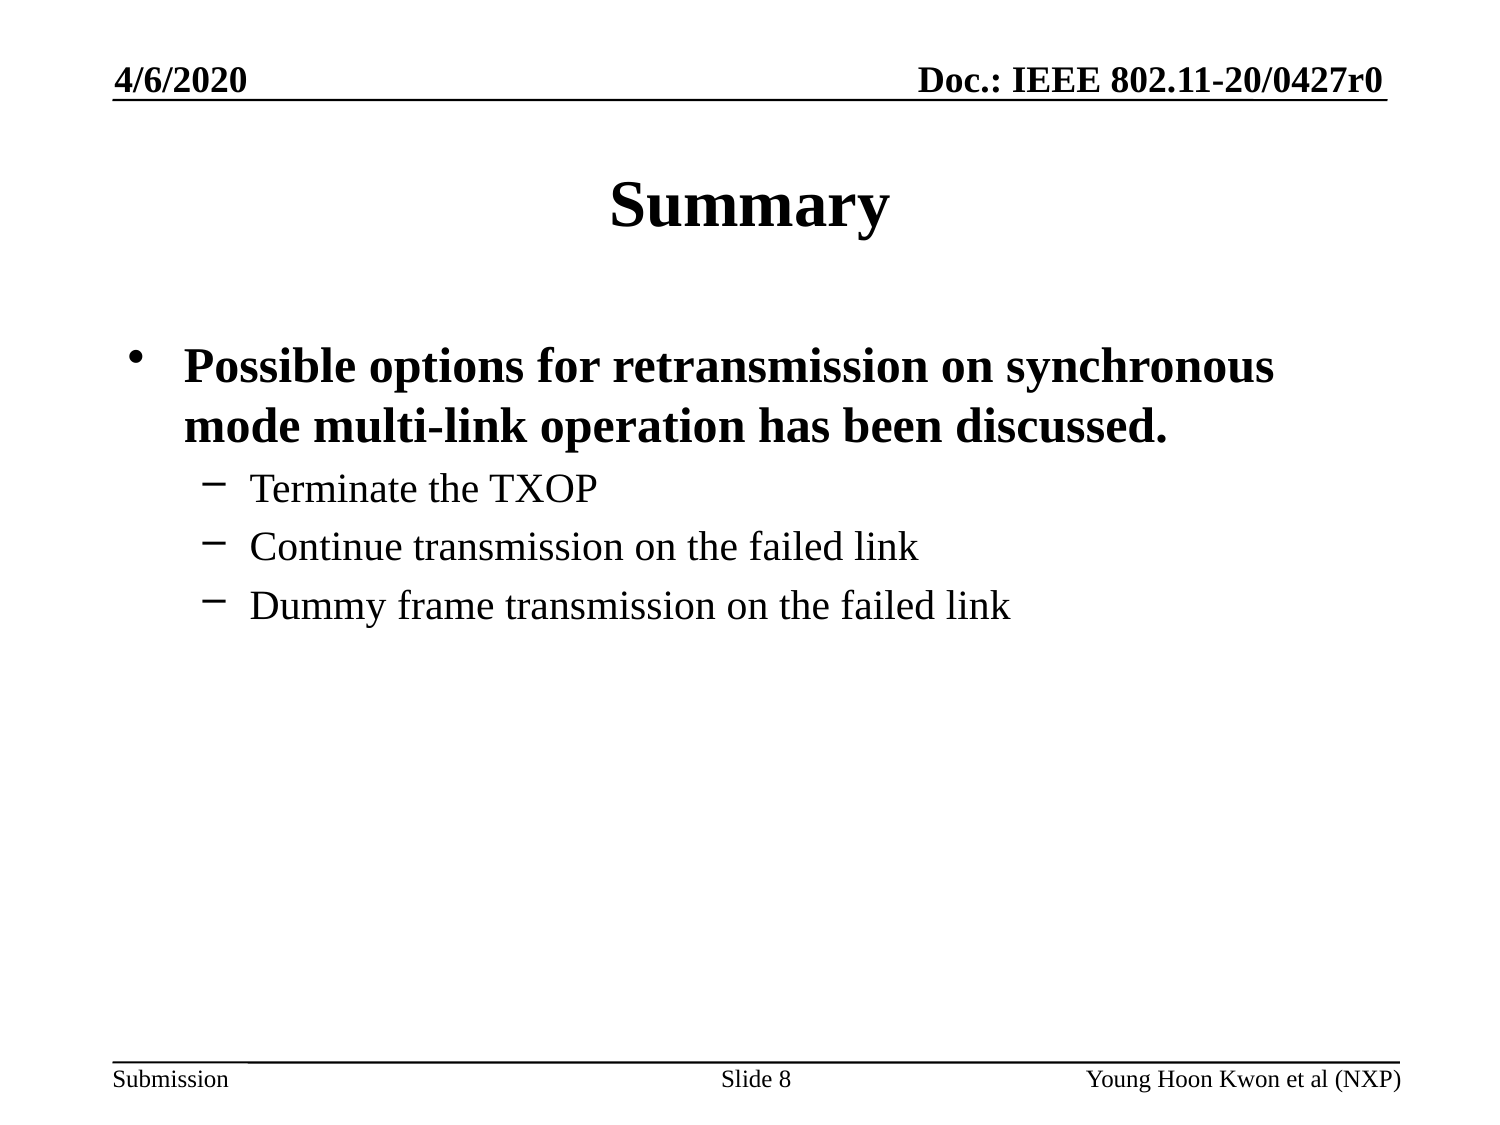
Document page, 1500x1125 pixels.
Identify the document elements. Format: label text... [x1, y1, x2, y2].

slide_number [114, 54, 250, 101]
slide_number Slide 8 [712, 1061, 800, 1093]
footer Young Hoon Kwon et al (NXP) [1082, 1061, 1402, 1093]
title Summary [112, 112, 1388, 288]
list Possible options for retransmission on synchronous mode multi-link operation has been discussed. Terminate the TXOP Continue transmission on the failed link Dummy frame transmission on the failed link [112, 324, 1388, 1001]
